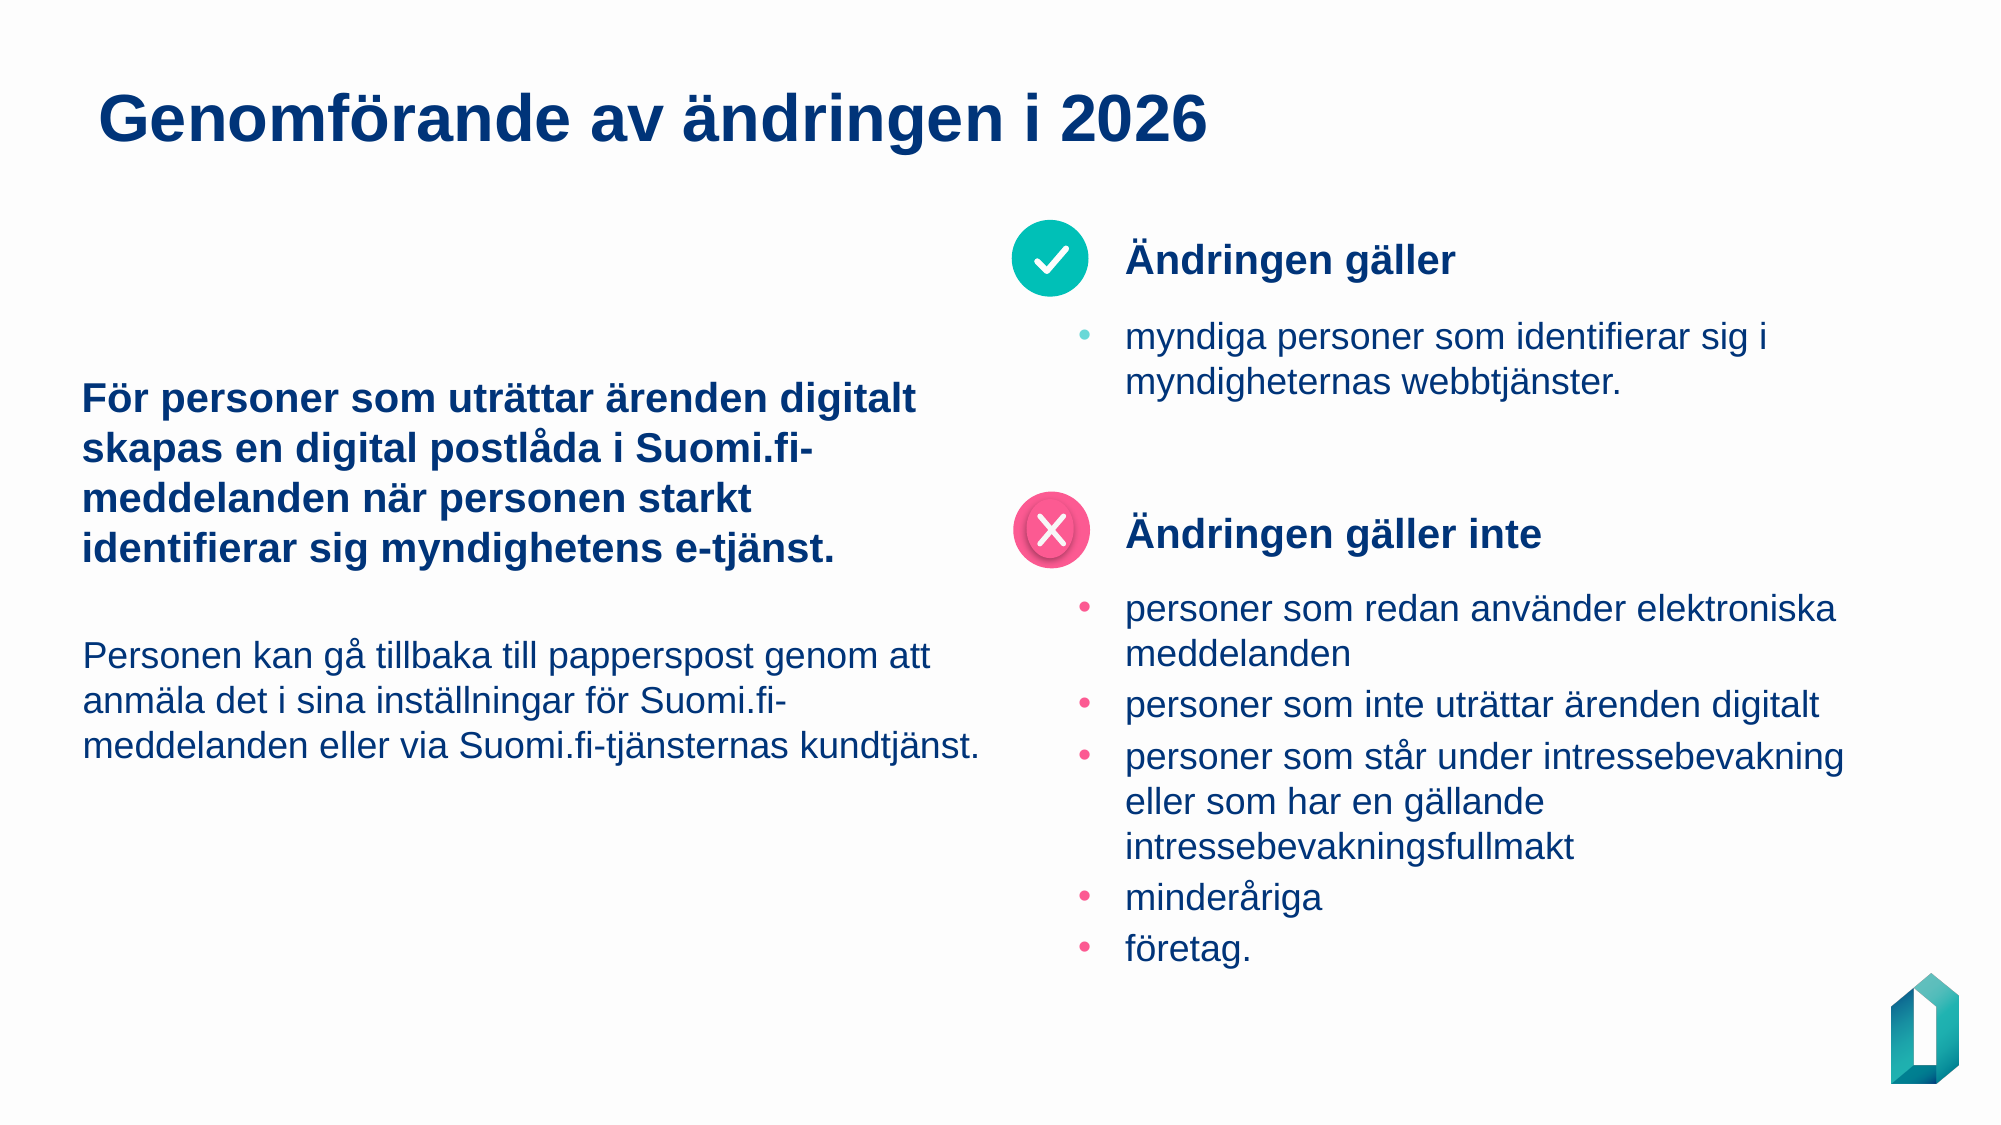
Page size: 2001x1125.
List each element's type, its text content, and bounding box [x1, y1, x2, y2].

text_box Ändringen gäller [1109, 225, 1654, 291]
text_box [1013, 491, 1091, 569]
text_box personer som redan använder elektroniska meddelanden personer som inte uträttar ärenden digitalt personer som står under intressebevakning eller som har en gällande intressebevakningsfullmakt minderåriga företag. [1063, 576, 1934, 977]
text_box Ändringen gäller inte [1110, 499, 1723, 565]
picture [1891, 973, 1959, 1084]
text_box [1011, 219, 1089, 297]
title Genomförande av ändringen i 2026 [83, 37, 1934, 163]
text_box myndiga personer som identifierar sig i myndigheternas webbtjänster. [1063, 304, 1831, 410]
text_box Personen kan gå tillbaka till papperspost genom att anmäla det i sina inställningar för Suomi.fi-meddelanden eller via Suomi.fi-tjänsternas kundtjänst. [67, 623, 1012, 774]
text_box För personer som uträttar ärenden digitalt skapas en digital postlåda i Suomi.fi-meddelanden när personen starkt identifierar sig myndighetens e-tjänst. [66, 362, 953, 578]
